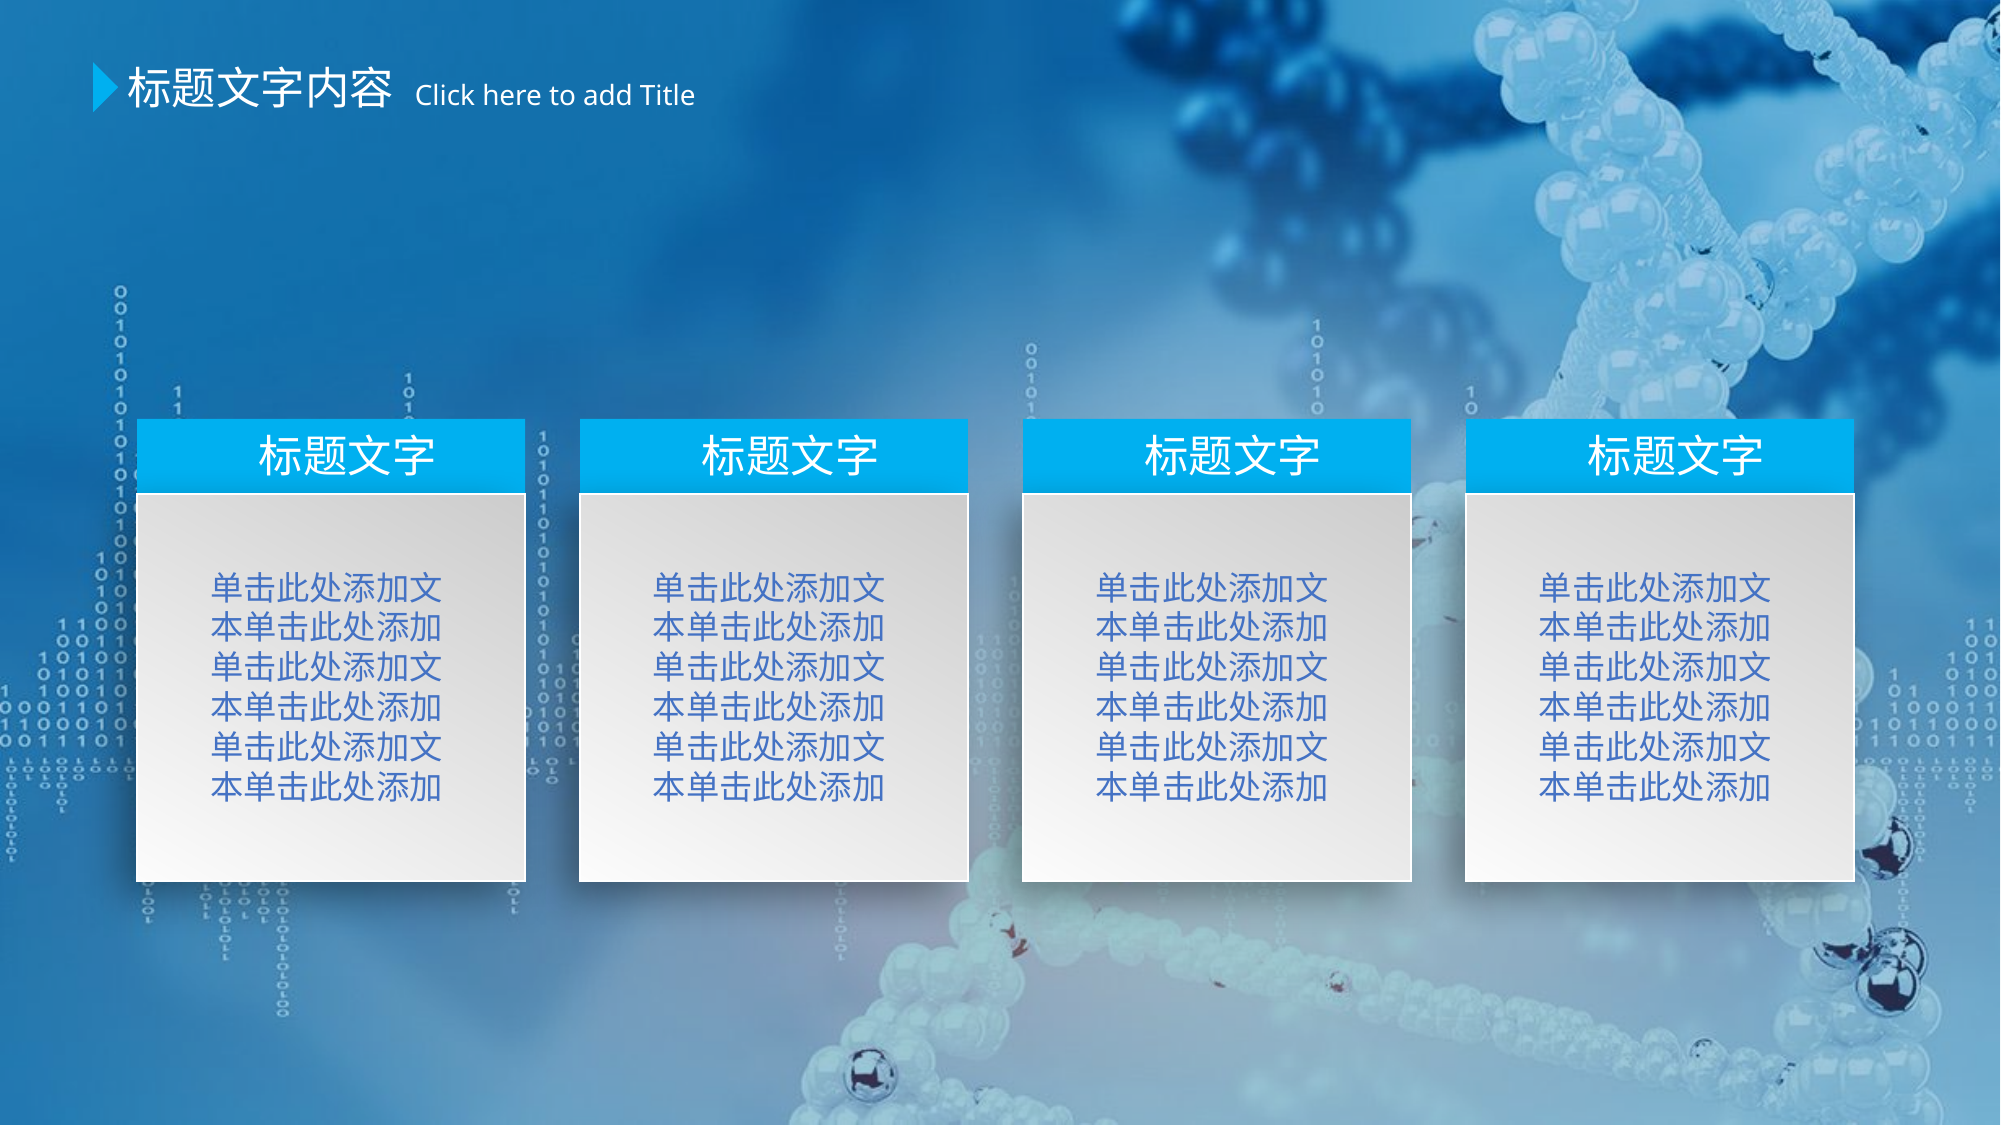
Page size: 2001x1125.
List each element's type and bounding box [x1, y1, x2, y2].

picture [0, 0, 2001, 1125]
text_box [580, 418, 969, 881]
text_box [1466, 418, 1854, 881]
text_box [93, 52, 719, 122]
text_box [1023, 418, 1411, 881]
text_box [137, 418, 526, 881]
